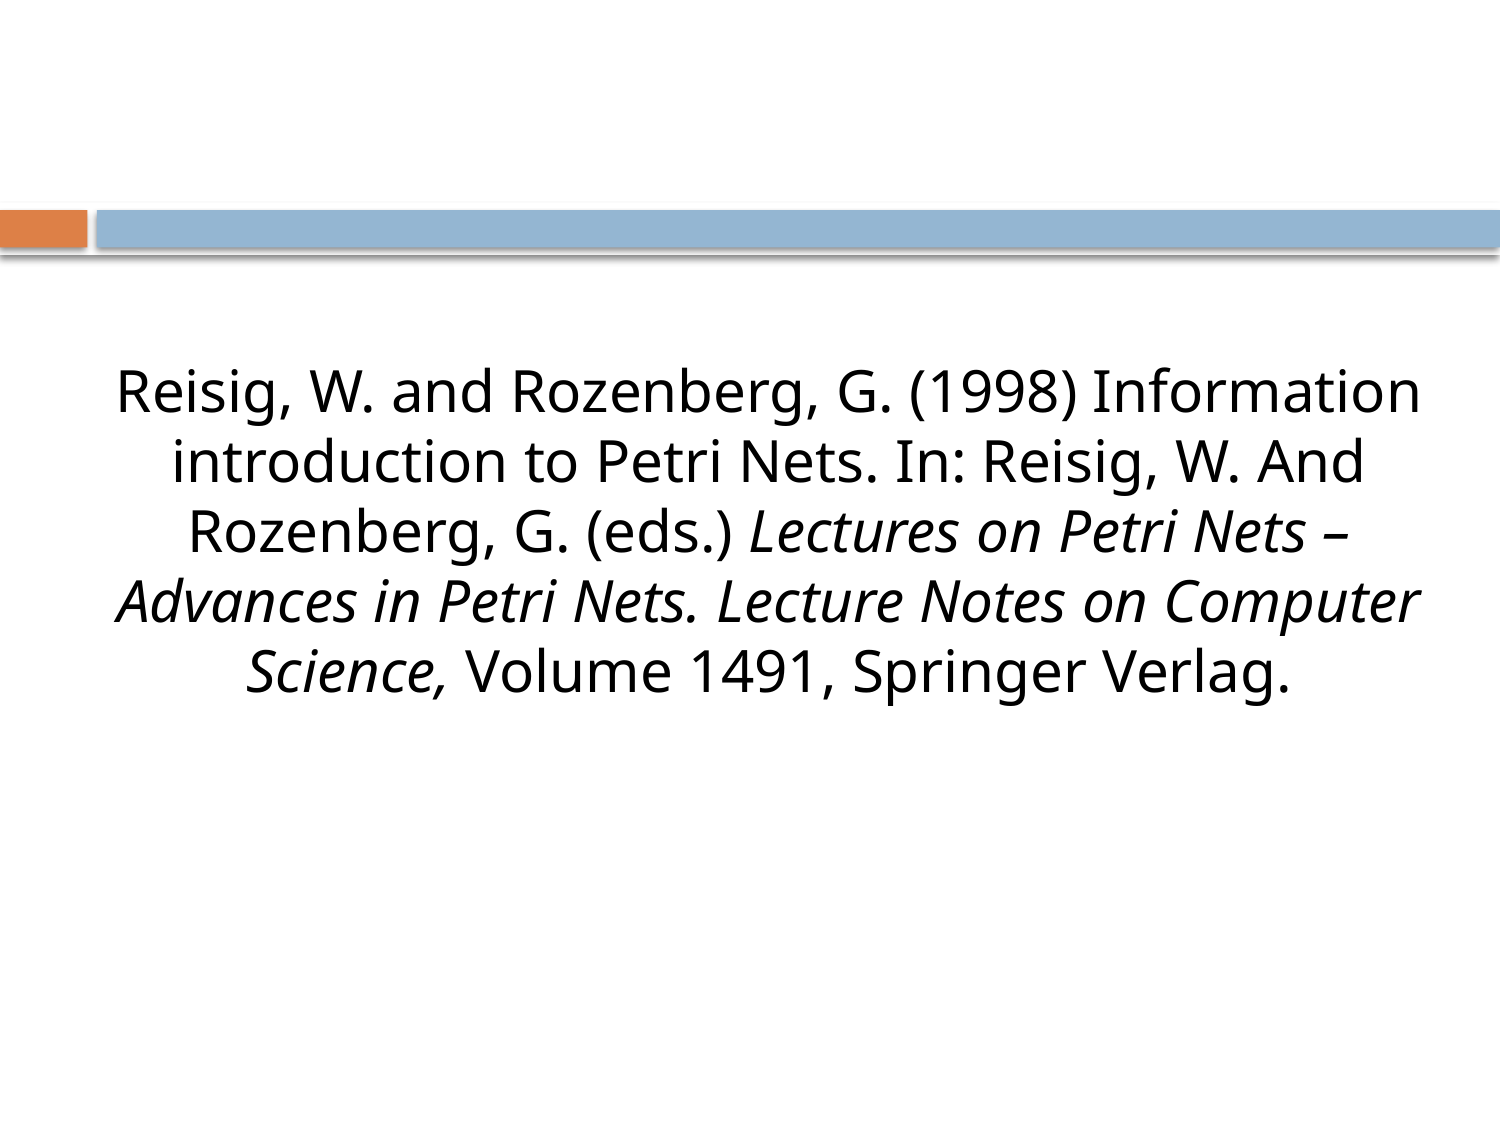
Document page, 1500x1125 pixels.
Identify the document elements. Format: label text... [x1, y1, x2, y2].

list Reisig, W. and Rozenberg, G. (1998) Information introduction to Petri Nets. In: Reisig, W. And Rozenberg, G. (eds.) Lectures on Petri Nets – Advances in Petri Nets. Lecture Notes on Computer Science, Volume 1491, Springer Verlag. [100, 262, 1438, 1000]
